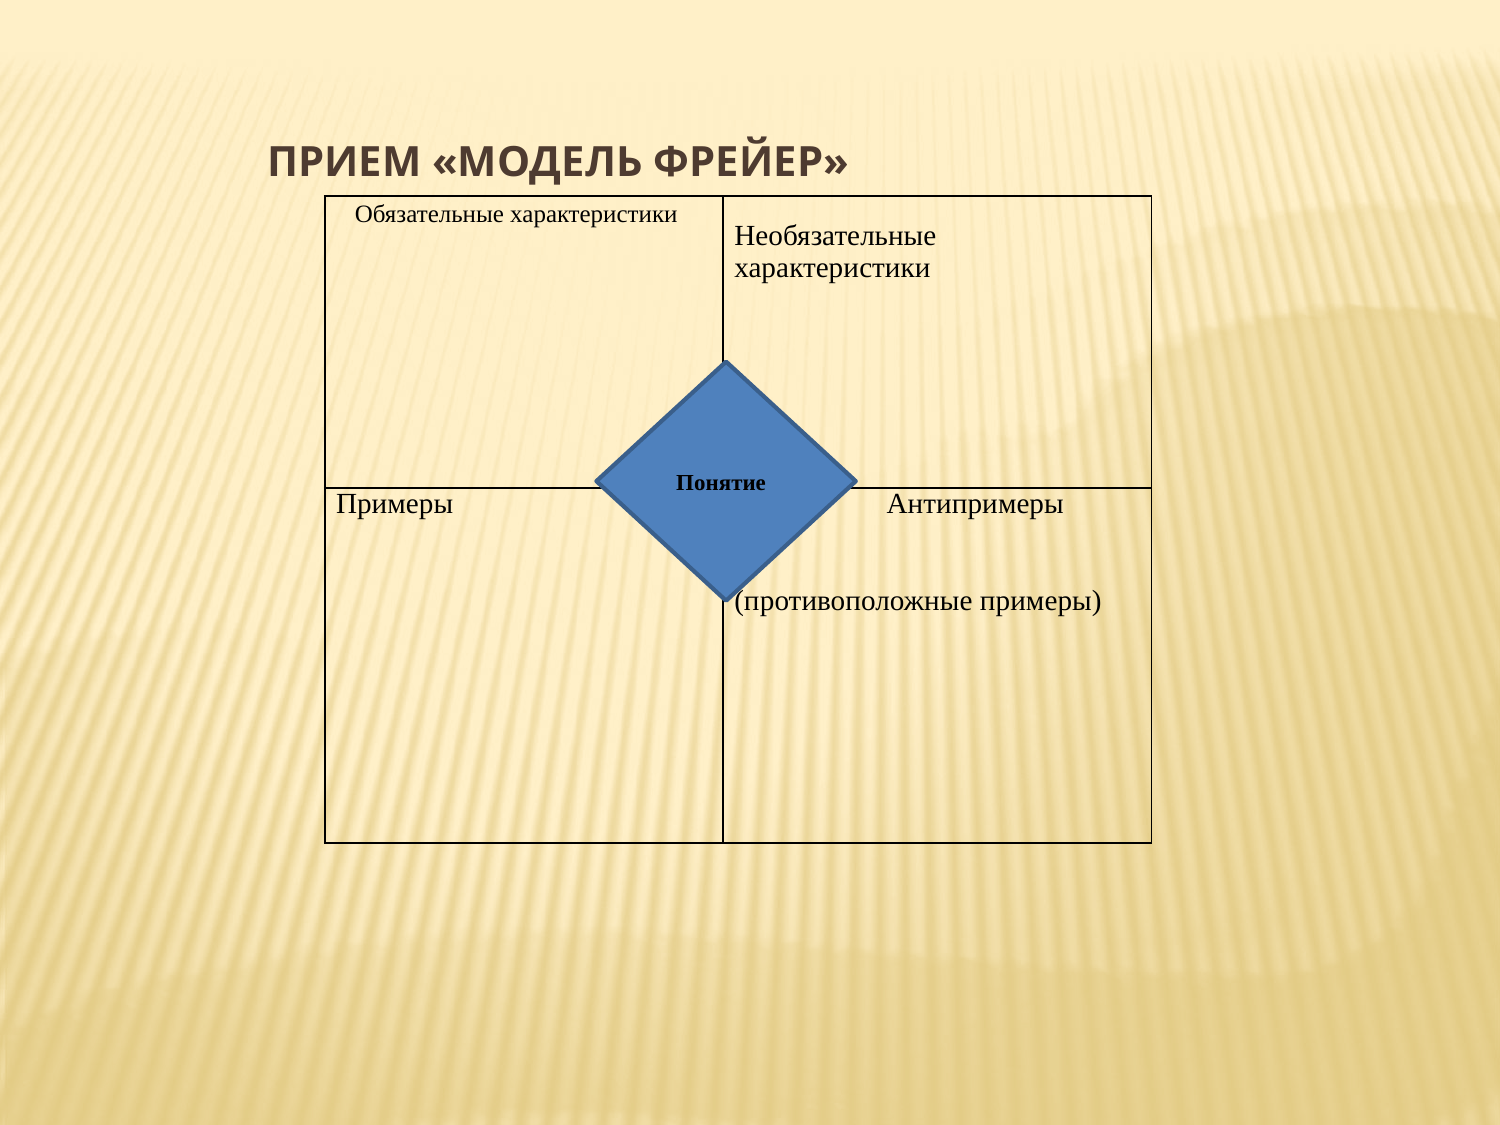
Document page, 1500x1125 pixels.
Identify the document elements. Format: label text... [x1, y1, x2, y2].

table_cell Антипримеры (противоположные примеры) [724, 489, 1151, 842]
text_box Понятие [596, 361, 856, 601]
title Прием «Модель Фрейер» [252, 113, 1153, 207]
table_header Необязательные характеристики [724, 207, 1151, 487]
table_cell Примеры [326, 489, 722, 842]
table_header Обязательные характеристики [326, 207, 722, 487]
